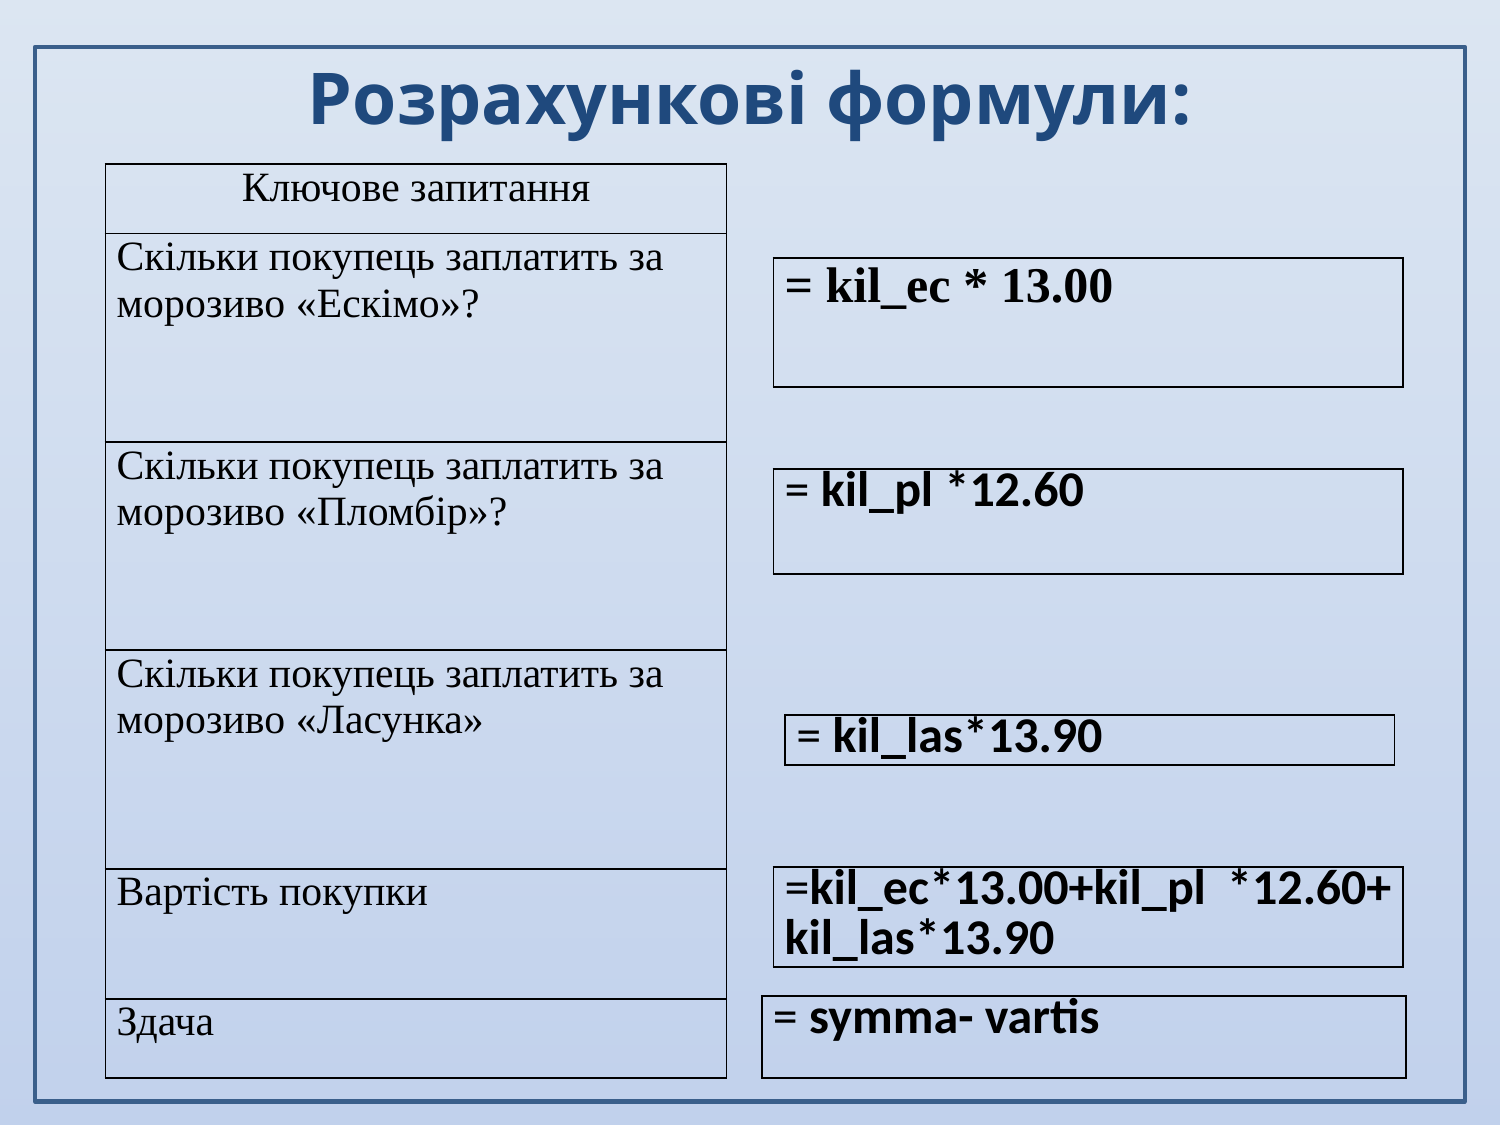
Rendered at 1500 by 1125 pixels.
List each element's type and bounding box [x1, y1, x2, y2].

text_box [33, 45, 1467, 1104]
